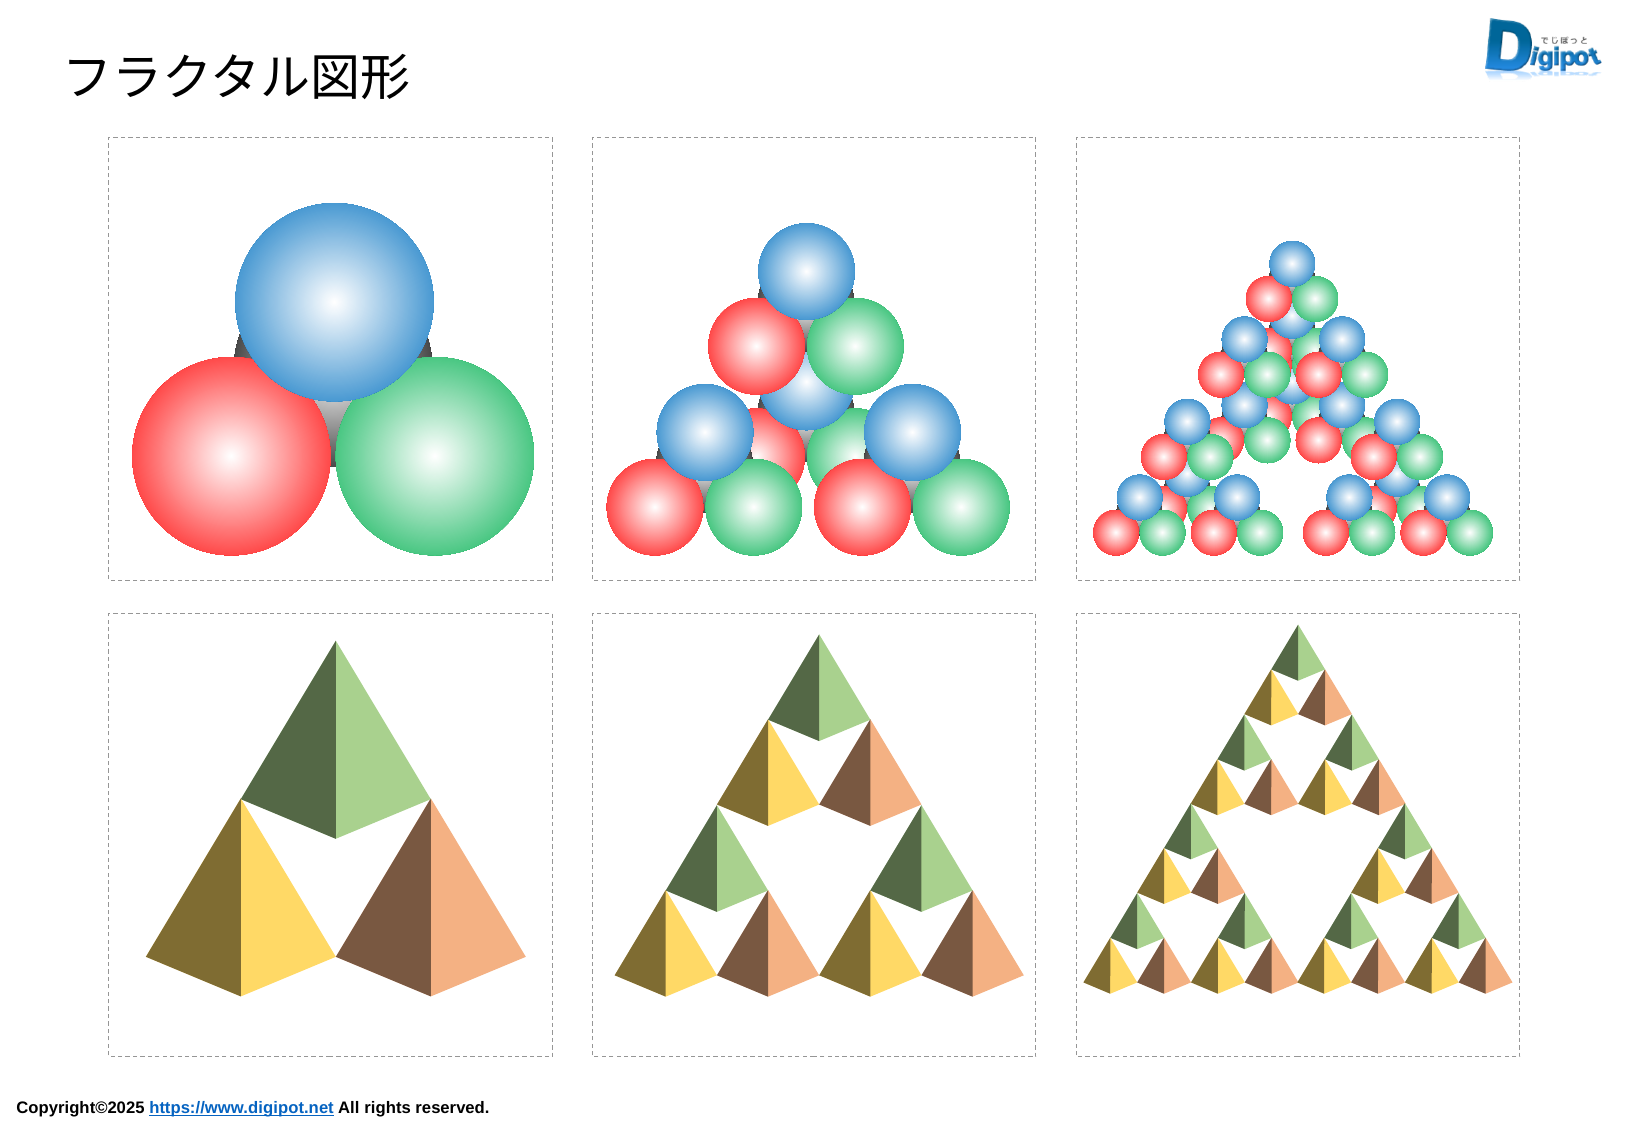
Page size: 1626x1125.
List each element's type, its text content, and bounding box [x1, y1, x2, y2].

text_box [132, 203, 534, 556]
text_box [145, 640, 526, 997]
text_box フラクタル図形 [48, 38, 426, 113]
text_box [614, 634, 1024, 997]
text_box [1083, 624, 1513, 994]
picture [1485, 18, 1602, 82]
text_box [606, 223, 1010, 556]
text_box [1093, 241, 1493, 556]
